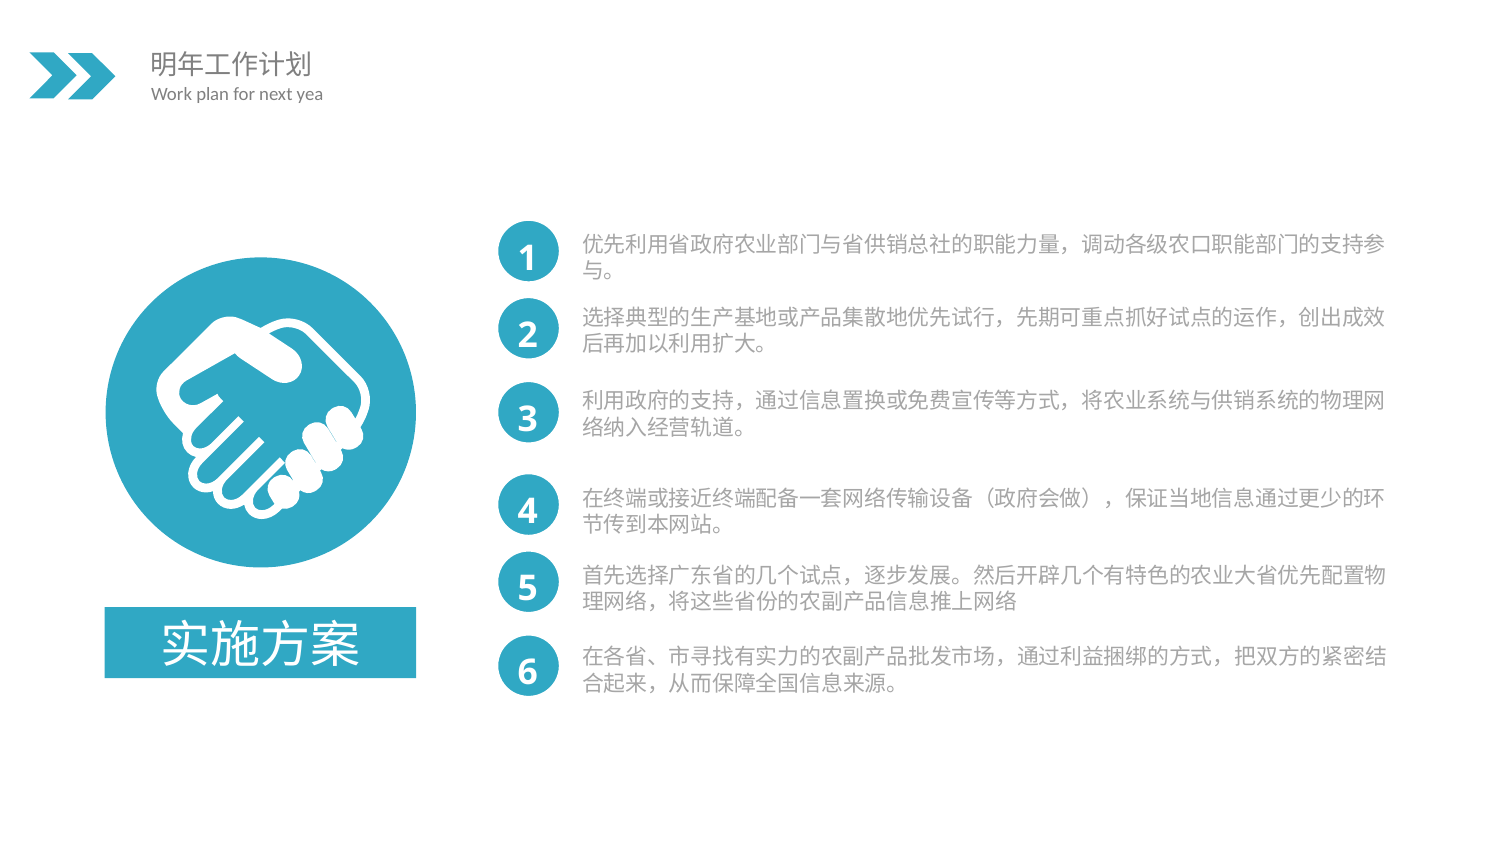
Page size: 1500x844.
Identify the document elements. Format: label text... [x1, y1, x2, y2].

text_box 1 [497, 220, 560, 283]
text_box 利用政府的支持，通过信息置换或免费宣传等方式，将农业系统与供销系统的物理网络纳入经营轨道。 [570, 381, 1413, 445]
text_box 实施方案 [104, 607, 417, 679]
text_box 3 [497, 381, 560, 444]
text_box 优先利用省政府农业部门与省供销总社的职能力量，调动各级农口职能部门的支持参与。 [570, 225, 1413, 289]
text_box 4 [497, 473, 560, 536]
text_box 在各省、市寻找有实力的农副产品批发市场，通过利益捆绑的方式，把双方的紧密结合起来，从而保障全国信息来源。 [570, 637, 1413, 701]
text_box 选择典型的生产基地或产品集散地优先试行，先期可重点抓好试点的运作，创出成效后再加以利用扩大。 [570, 298, 1413, 362]
text_box 在终端或接近终端配备一套网络传输设备（政府会做），保证当地信息通过更少的环节传到本网站。 [570, 478, 1413, 543]
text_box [105, 257, 417, 568]
text_box 2 [497, 297, 560, 360]
text_box 5 [497, 550, 560, 613]
text_box 首先选择广东省的几个试点，逐步发展。然后开辟几个有特色的农业大省优先配置物理网络，将这些省份的农副产品信息推上网络 [570, 556, 1413, 620]
text_box 6 [497, 634, 560, 697]
